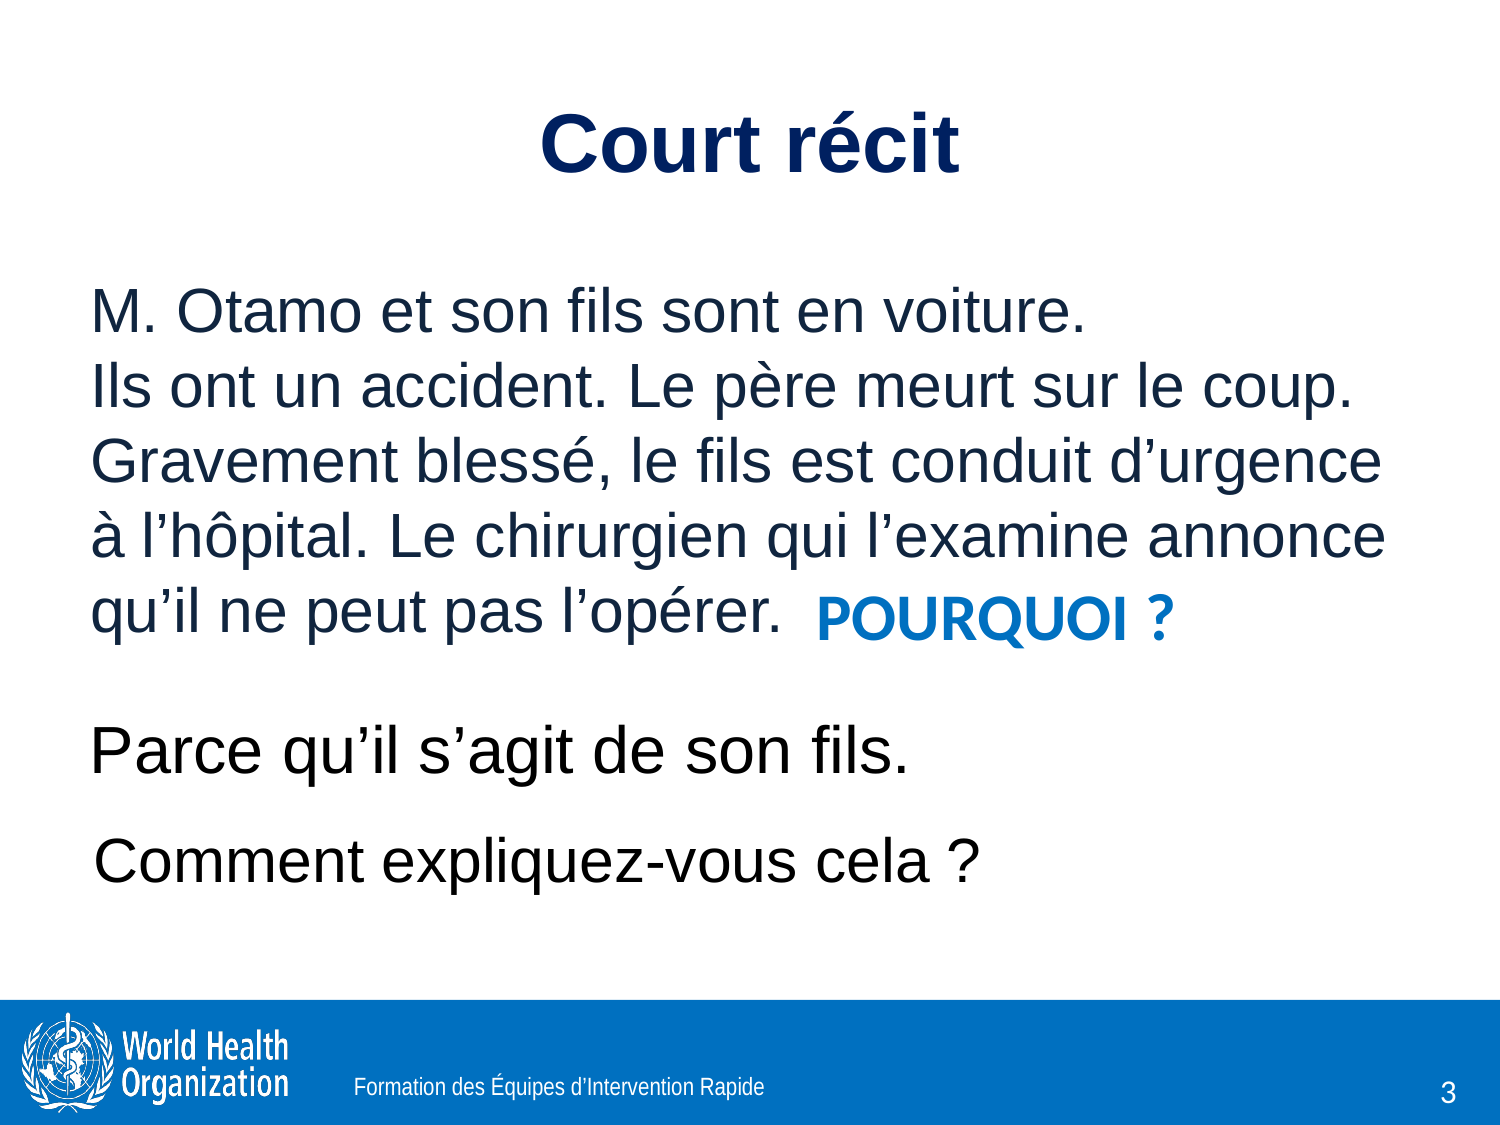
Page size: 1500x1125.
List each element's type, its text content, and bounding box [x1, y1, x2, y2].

title Court récit [75, 45, 1425, 233]
text_box POURQUOI ? [801, 566, 1191, 662]
list M. Otamo et son fils sont en voiture. Ils ont un accident. Le père meurt sur le coup. Gravement blessé, le fils est conduit d’urgence à l’hôpital. Le chirurgien qui l’examine annonce qu’il ne peut pas l’opérer. [75, 262, 1425, 1005]
text_box Comment expliquez-vous cela ? [78, 812, 998, 903]
text_box Parce qu’il s’agit de son fils. [75, 699, 1400, 795]
picture [21, 1012, 288, 1113]
